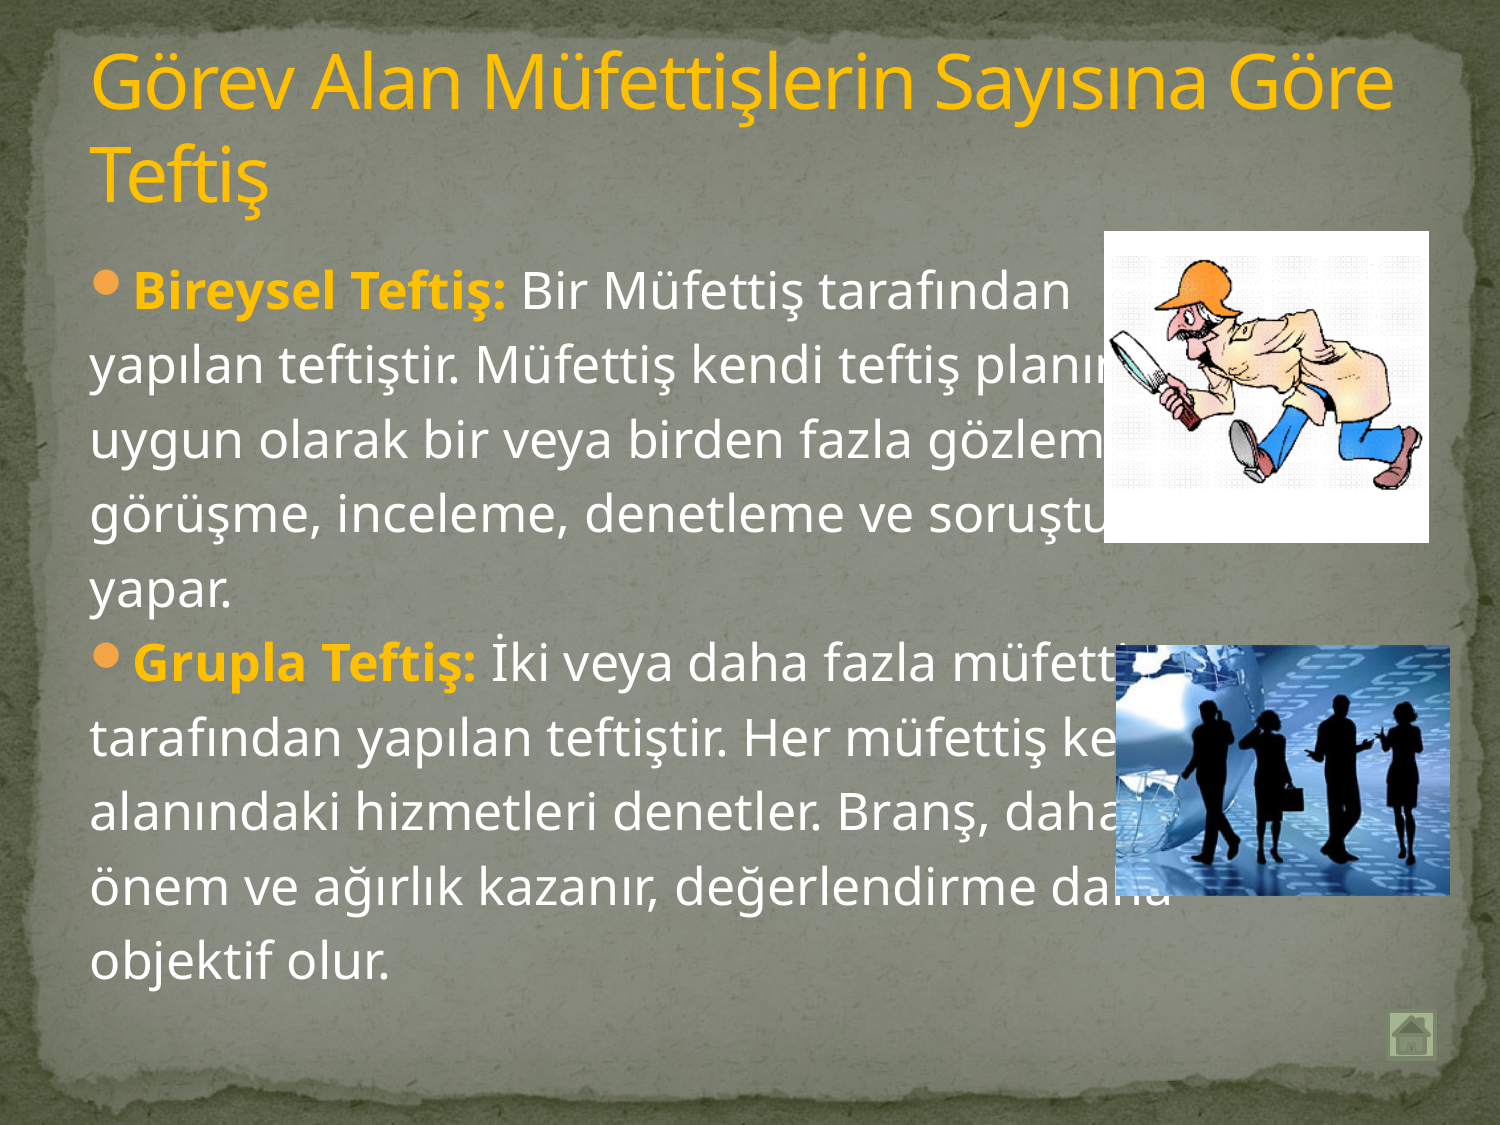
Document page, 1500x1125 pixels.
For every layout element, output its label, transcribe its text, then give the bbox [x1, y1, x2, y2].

picture [1104, 231, 1429, 543]
list Bireysel Teftiş: Bir Müfettiş tarafından yapılan teftiştir. Müfettiş kendi teftiş planına uygun olarak bir veya birden fazla gözlem, görüşme, inceleme, denetleme ve soruşturma yapar. Grupla Teftiş: İki veya daha fazla müfettiş tarafından yapılan teftiştir. Her müfettiş kendi alanındaki hizmetleri denetler. Branş, daha fazla önem ve ağırlık kazanır, değerlendirme daha objektif olur. [75, 249, 1425, 1000]
picture [1115, 644, 1450, 896]
title Görev Alan Müfettişlerin Sayısına Göre Teftiş [74, 24, 1425, 225]
text_box [1386, 1009, 1437, 1061]
